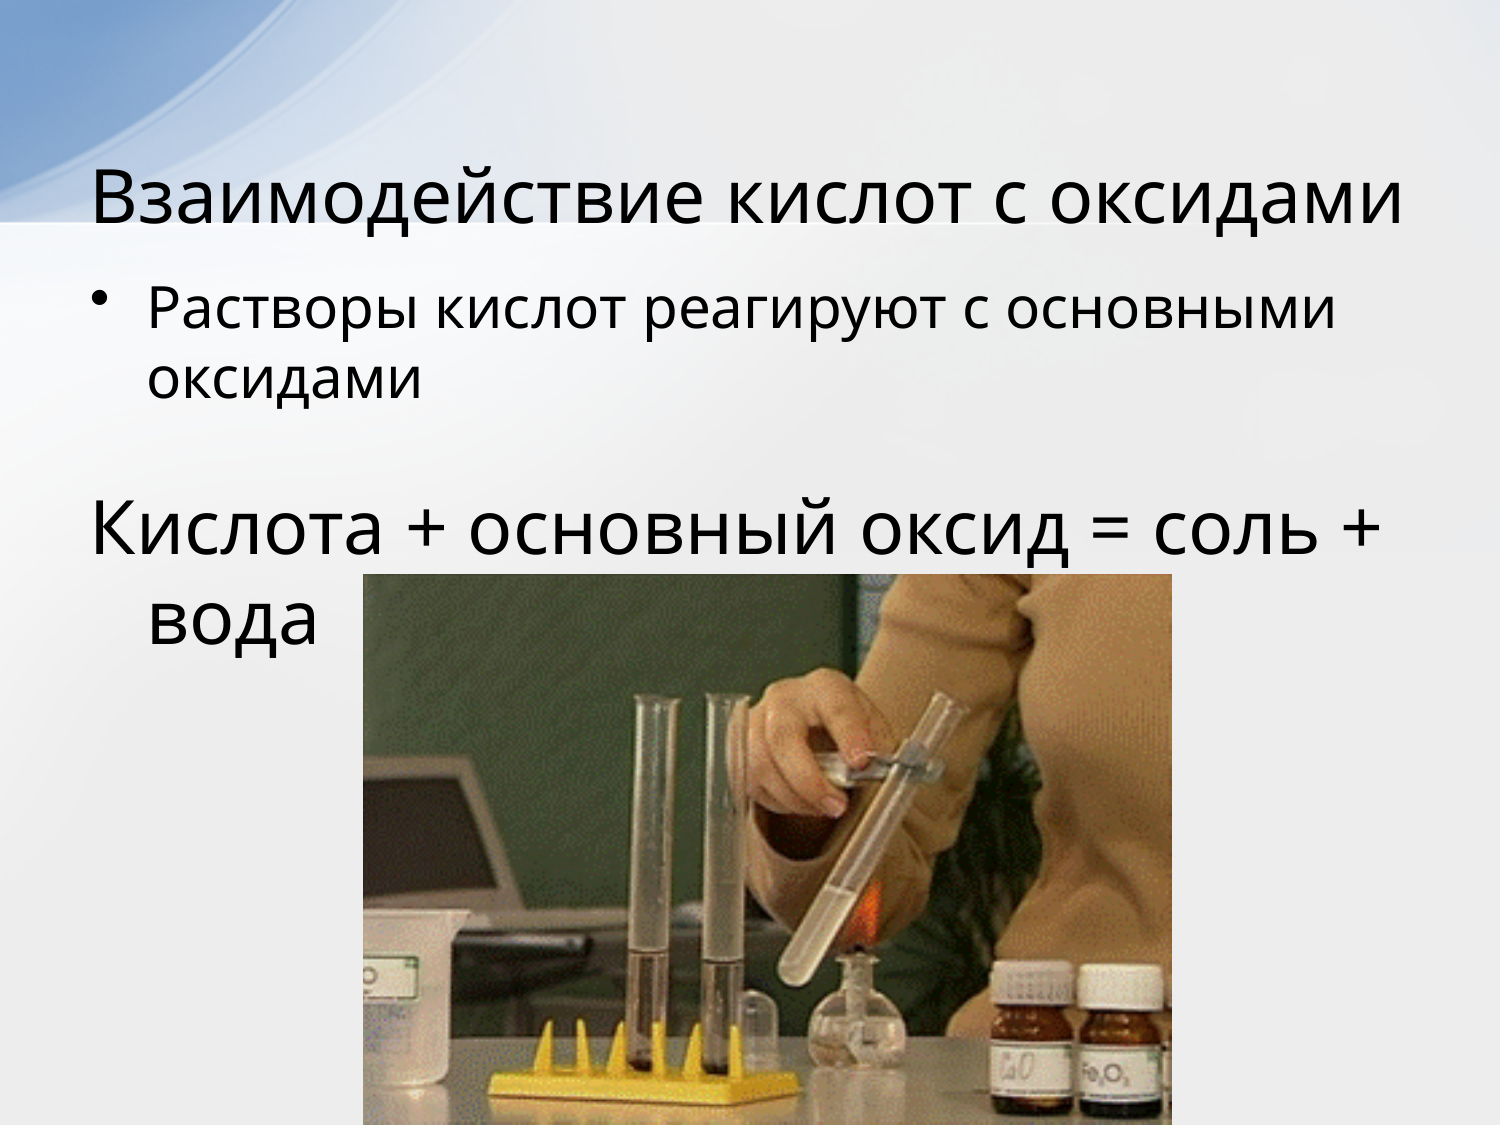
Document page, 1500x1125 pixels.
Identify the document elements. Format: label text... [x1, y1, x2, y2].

picture [0, 0, 1500, 1125]
title Взаимодействие кислот с оксидами [75, 58, 1425, 247]
list Растворы кислот реагируют с основными оксидами Кислота + основный оксид = соль + вода [75, 262, 1425, 1005]
